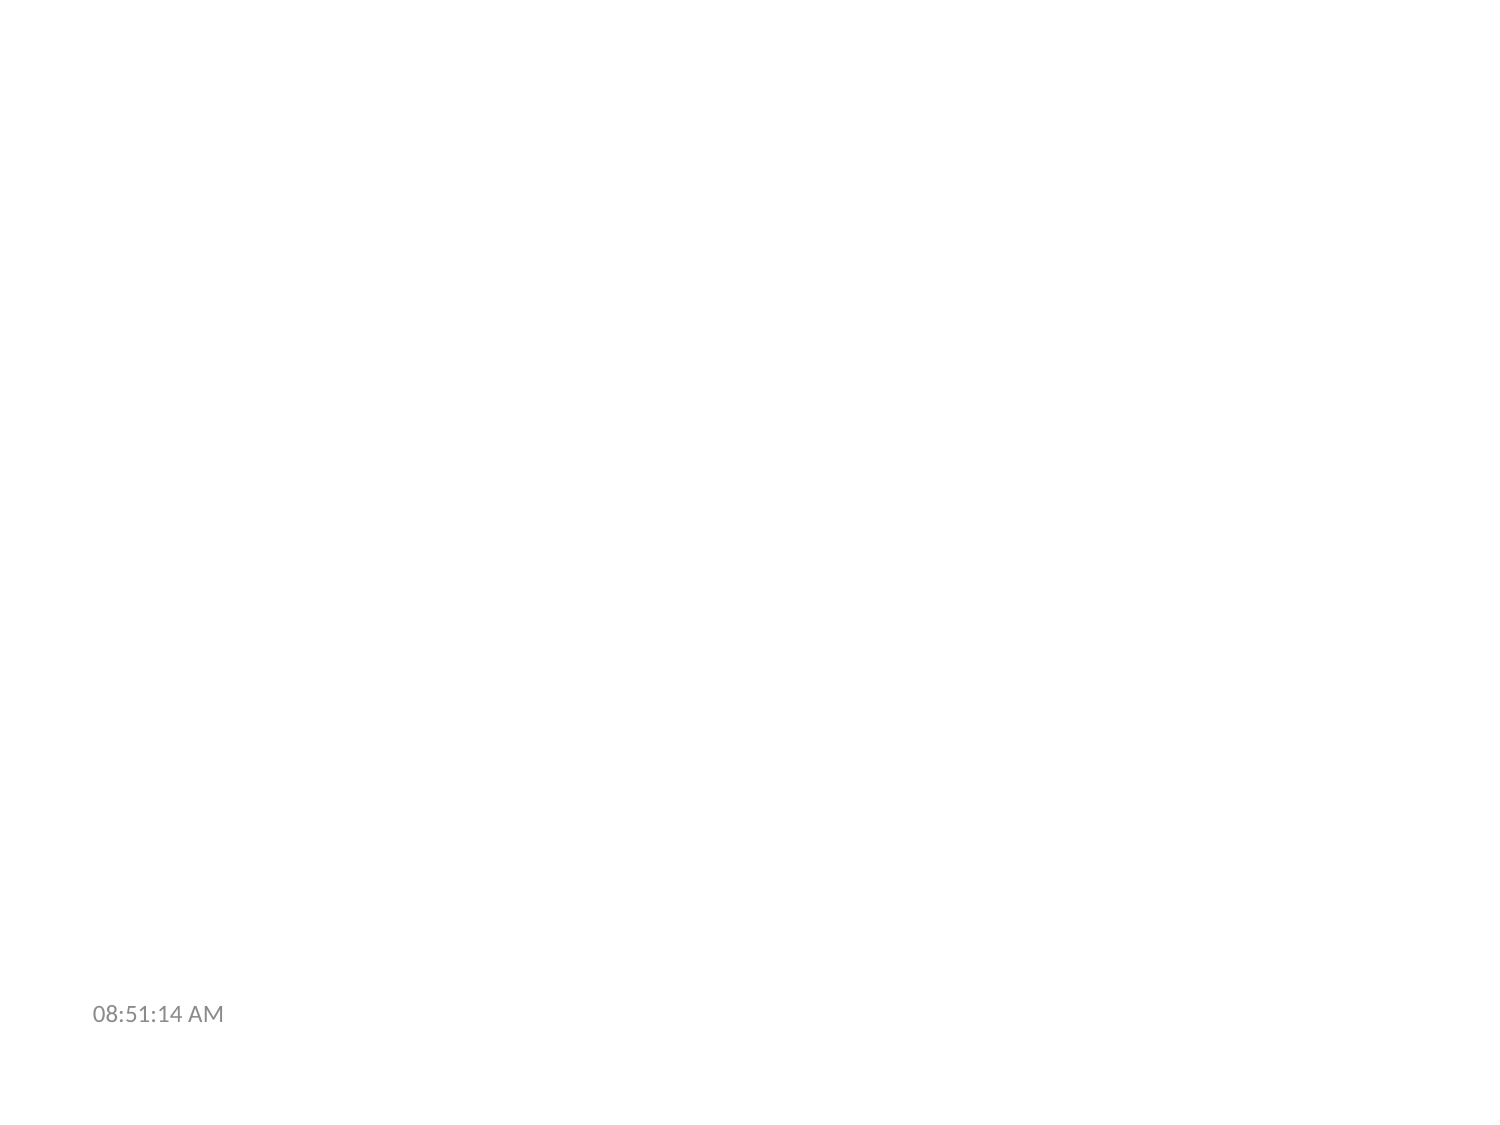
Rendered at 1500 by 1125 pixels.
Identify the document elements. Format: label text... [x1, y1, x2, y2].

text_box 3:35:09 PM [77, 982, 428, 1043]
